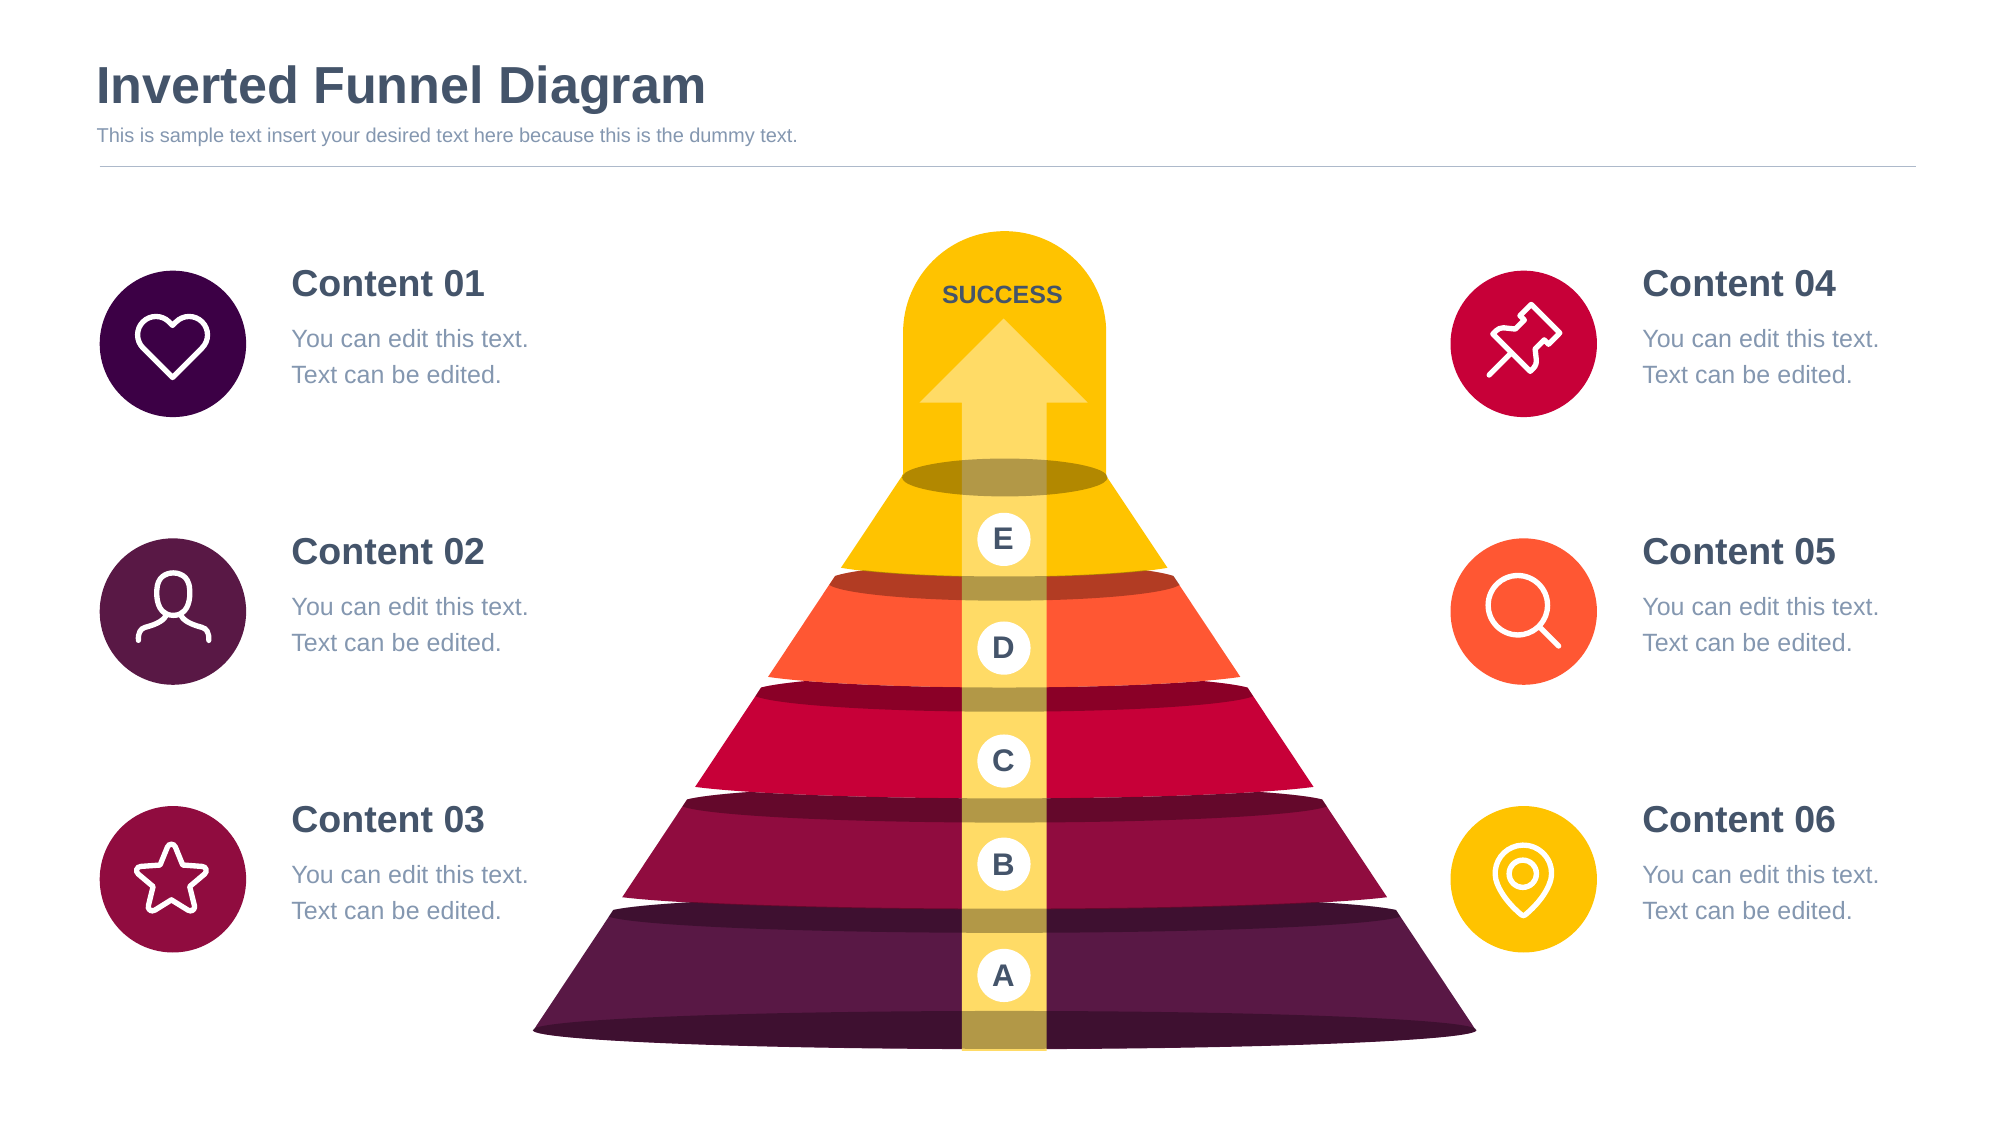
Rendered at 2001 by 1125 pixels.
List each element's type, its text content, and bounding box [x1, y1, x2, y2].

text_box This is sample text insert your desired text here because this is the dummy text. [81, 117, 1905, 155]
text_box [973, 733, 1034, 788]
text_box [973, 947, 1034, 1002]
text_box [99, 787, 532, 953]
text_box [99, 519, 532, 685]
text_box Inverted Funnel Diagram [81, 44, 1905, 117]
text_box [1477, 519, 1917, 685]
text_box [99, 251, 532, 418]
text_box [973, 620, 1034, 675]
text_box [973, 511, 1034, 566]
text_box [1477, 251, 1917, 418]
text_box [1477, 787, 1917, 953]
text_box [973, 836, 1034, 891]
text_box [532, 231, 1477, 1051]
